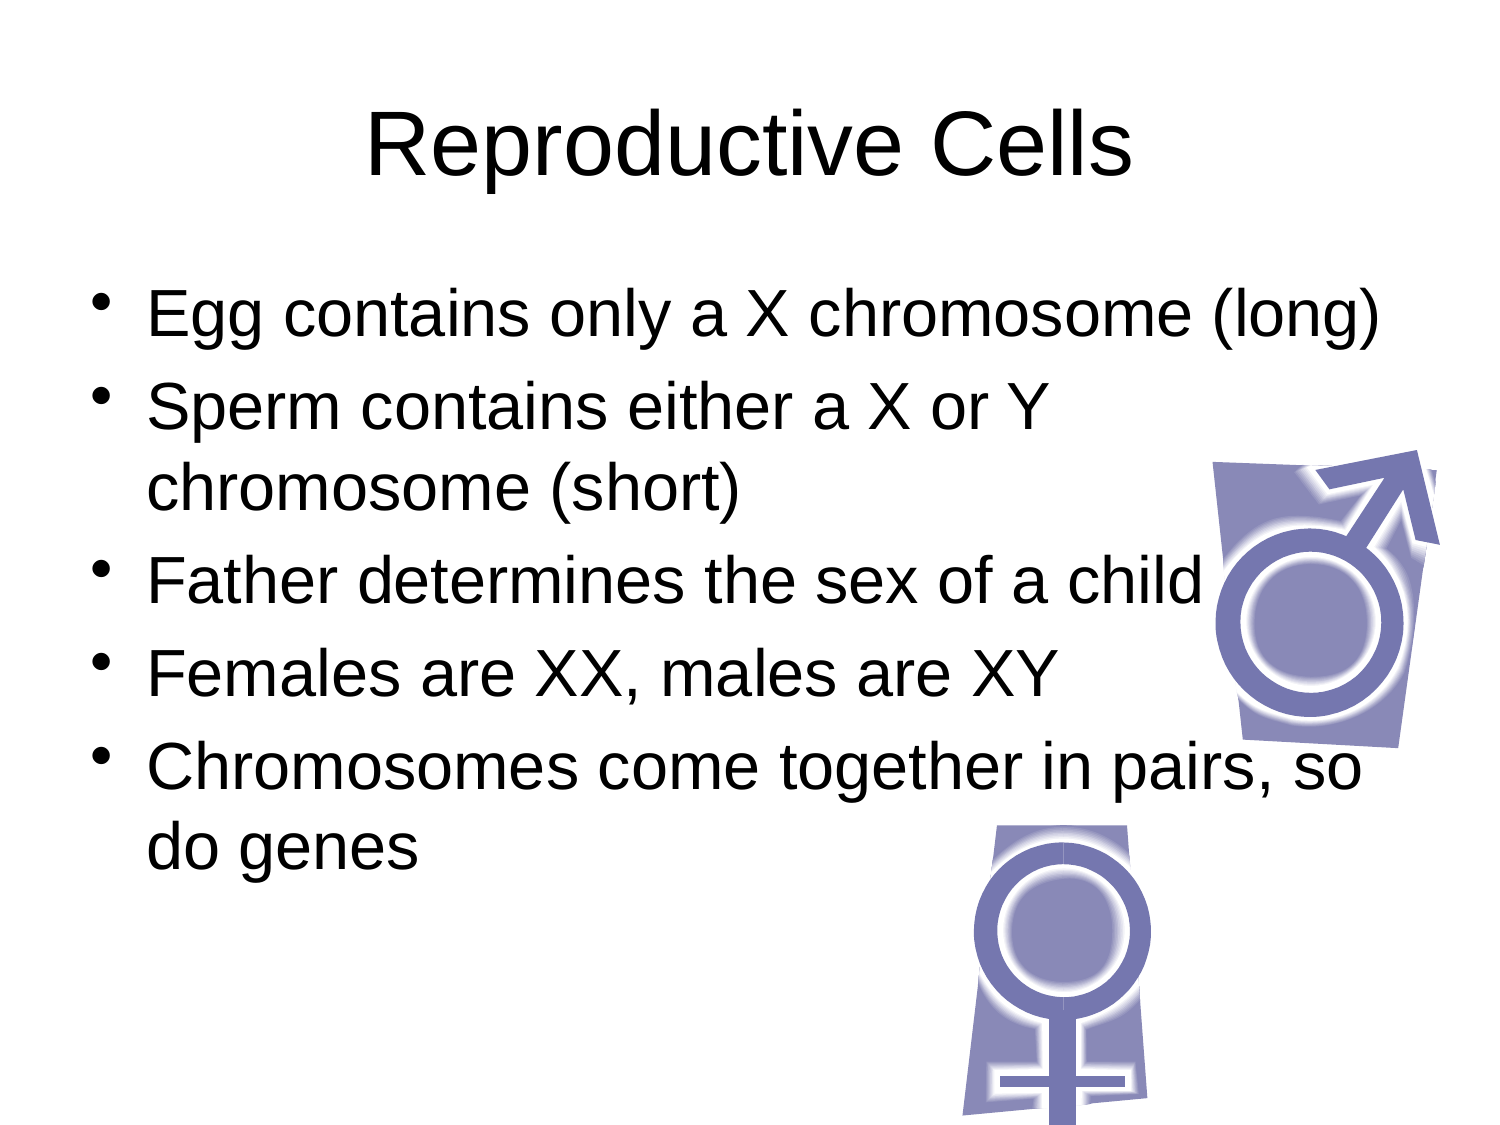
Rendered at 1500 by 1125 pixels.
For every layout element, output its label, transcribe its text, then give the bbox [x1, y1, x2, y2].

list Egg contains only a X chromosome (long) Sperm contains either a X or Y chromosome (short) Father determines the sex of a child Females are XX, males are XY Chromosomes come together in pairs, so do genes [75, 262, 1425, 1005]
picture [1212, 449, 1441, 749]
picture [962, 824, 1152, 1125]
title Reproductive Cells [75, 45, 1425, 233]
